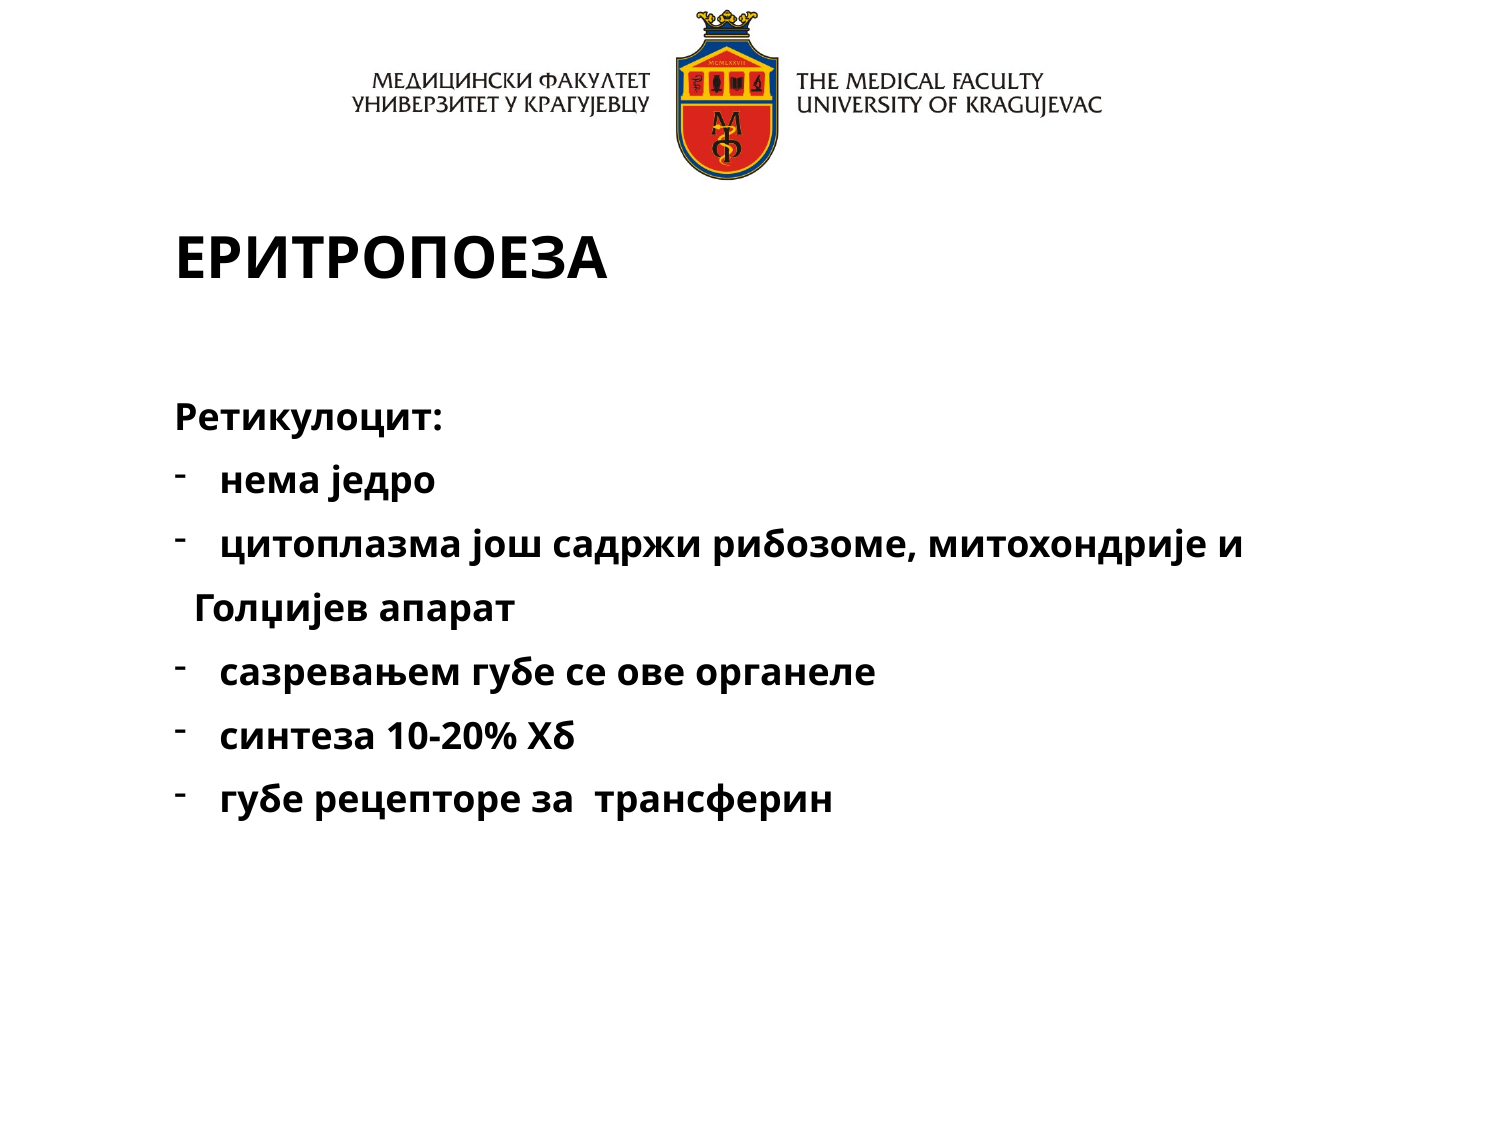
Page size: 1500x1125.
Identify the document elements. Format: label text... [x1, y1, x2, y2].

picture [328, 0, 1125, 191]
text_box Ретикулоцит: нема једро цитоплазма још садржи рибозоме, митохондрије и Голџијев апарат сазревањем губе се ове органеле синтеза 10-20% Хб губе рецепторе за трансферин [159, 385, 1447, 828]
text_box ЕРИТРОПОЕЗА [159, 113, 762, 385]
